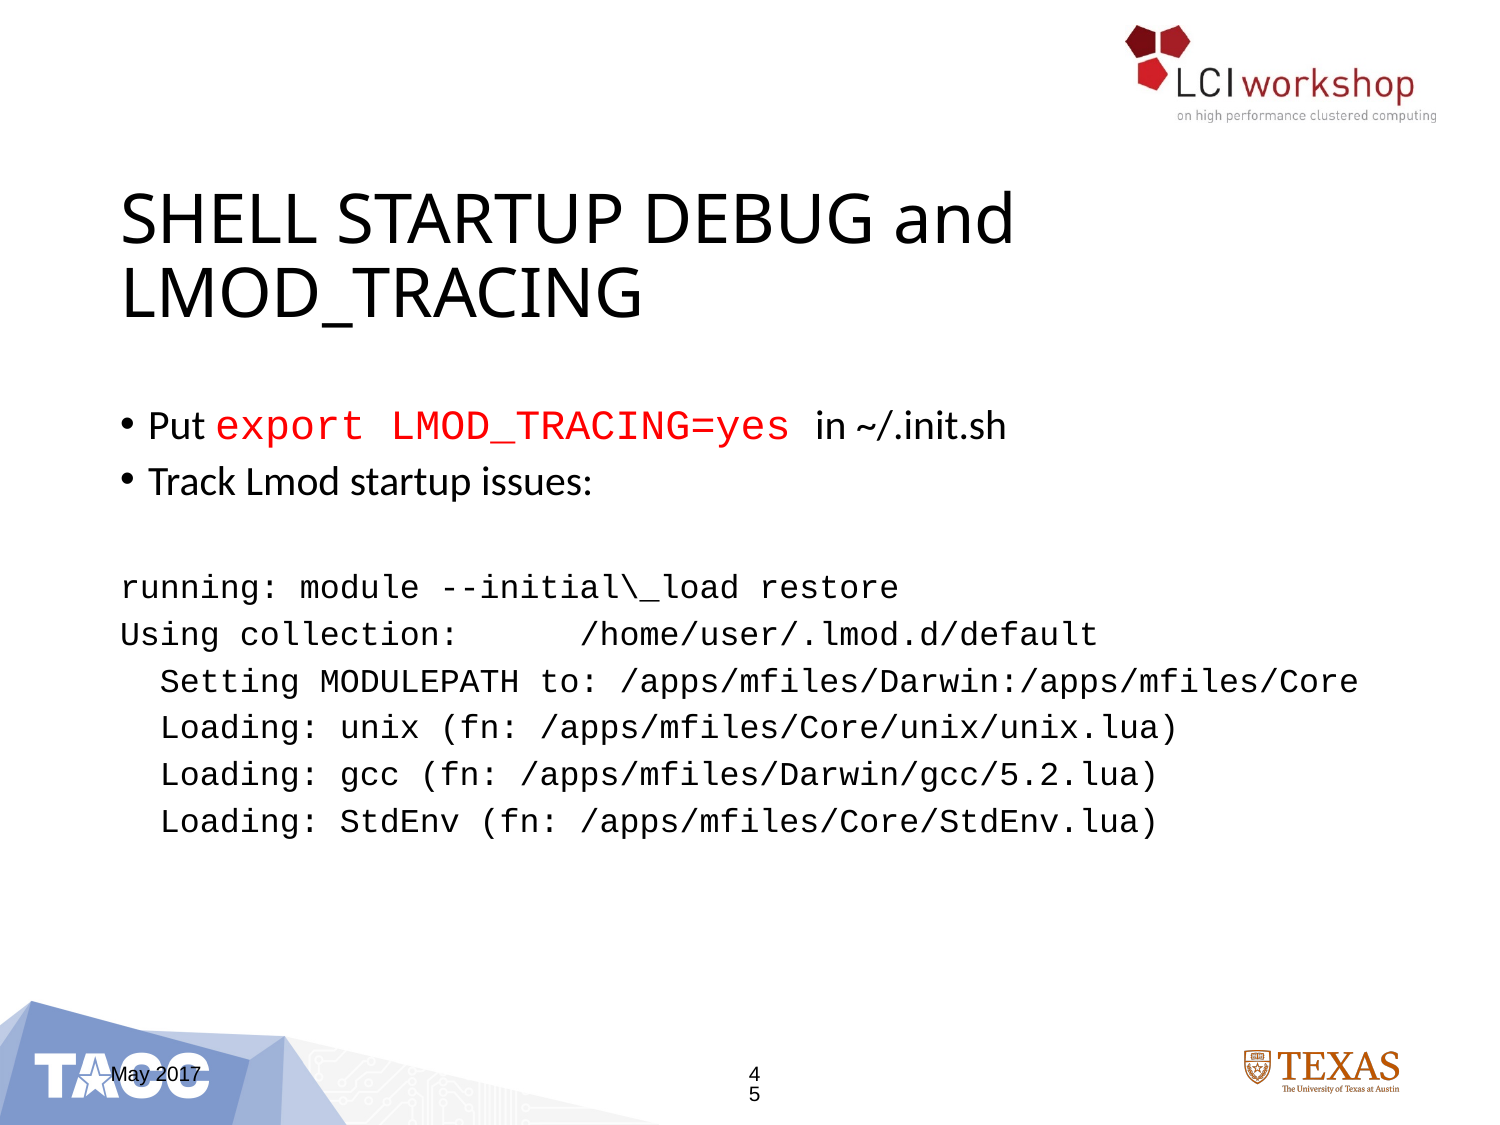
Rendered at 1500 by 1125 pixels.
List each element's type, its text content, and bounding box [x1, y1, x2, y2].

slide_number 45 [740, 1053, 771, 1092]
text_box May 2017 [103, 1052, 441, 1093]
list Put export LMOD_TRACING=yes in ~/.init.sh Track Lmod startup issues: running: module --initial\_load restore Using collection: /home/user/.lmod.d/default Setting MODULEPATH to: /apps/mfiles/Darwin:/apps/mfiles/Core Loading: unix (fn: /apps/mfiles/Core/unix/unix.lua) Loading: gcc (fn: /apps/mfiles/Darwin/gcc/5.2.lua) Loading: StdEnv (fn: /apps/mfiles/Core/StdEnv.lua) [111, 399, 1426, 923]
title SHELL STARTUP DEBUG and LMOD_TRACING [111, 178, 1426, 338]
picture [0, 999, 659, 1125]
picture [1210, 1017, 1433, 1125]
picture [1125, 25, 1436, 123]
